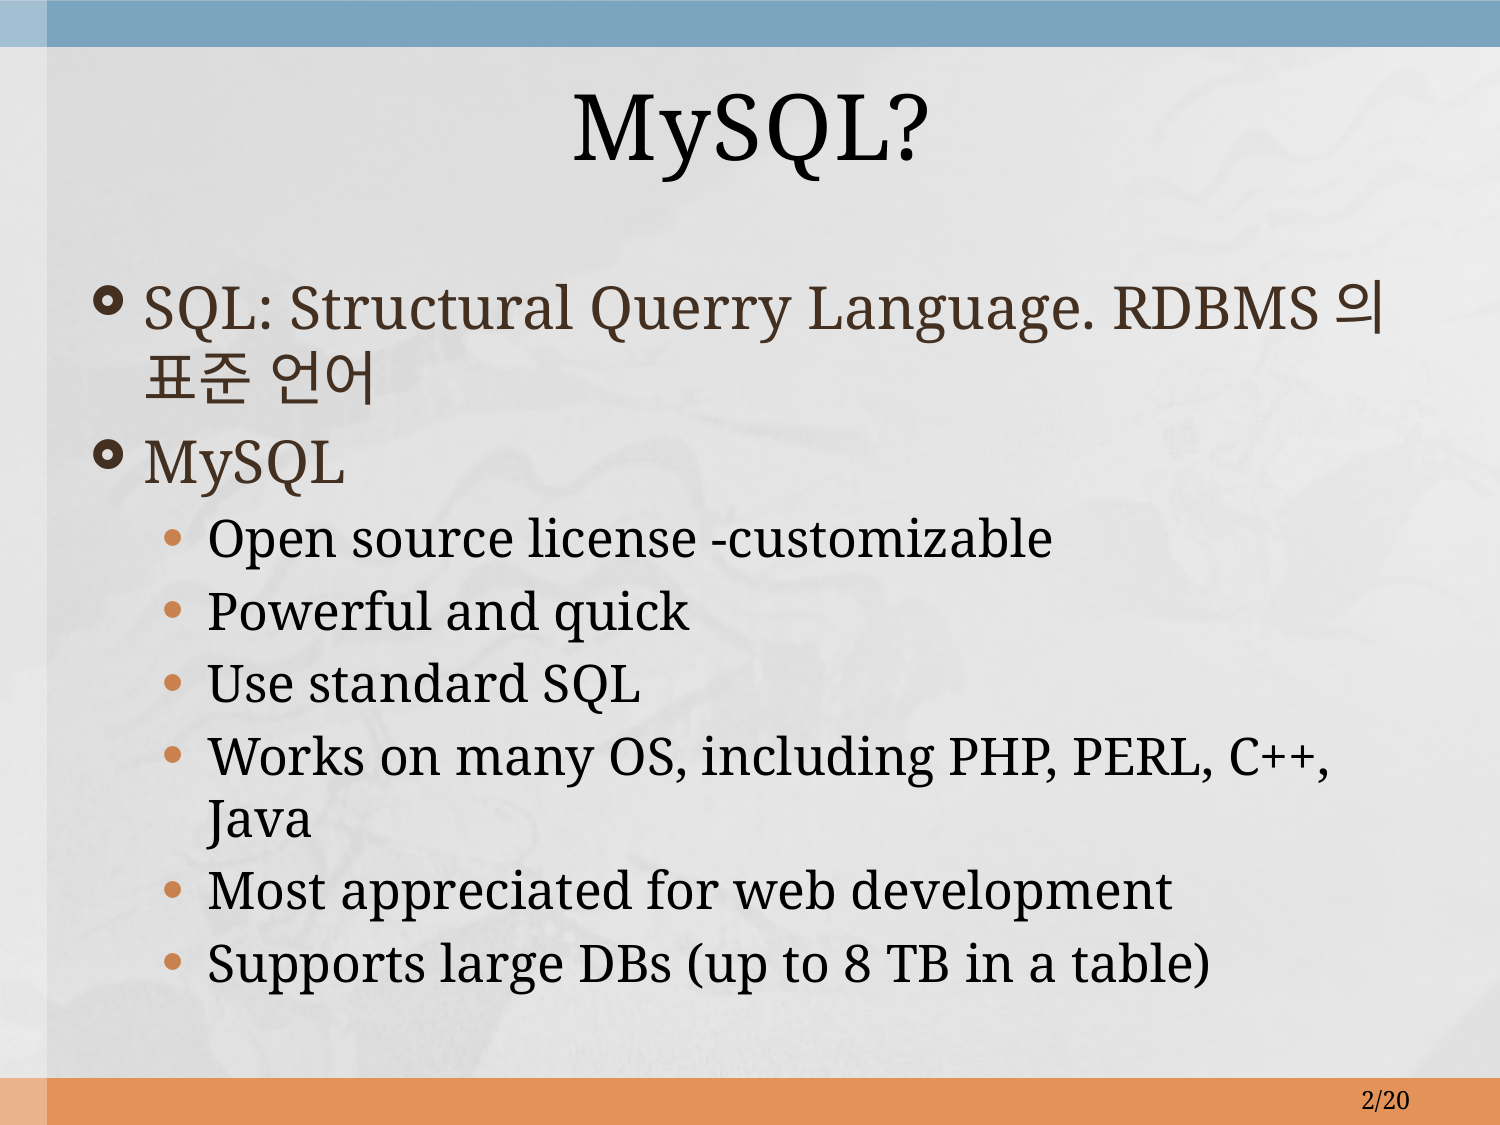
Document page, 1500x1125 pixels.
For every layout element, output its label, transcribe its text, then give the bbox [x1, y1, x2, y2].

slide_number 2 [1074, 1078, 1425, 1125]
title MySQL? [49, 46, 1454, 202]
list SQL: Structural Querry Language. RDBMS의 표준 언어 MySQL Open source license -customizable Powerful and quick Use standard SQL Works on many OS, including PHP, PERL, C++, Java Most appreciated for web development Supports large DBs (up to 8 TB in a table) [75, 262, 1425, 1005]
